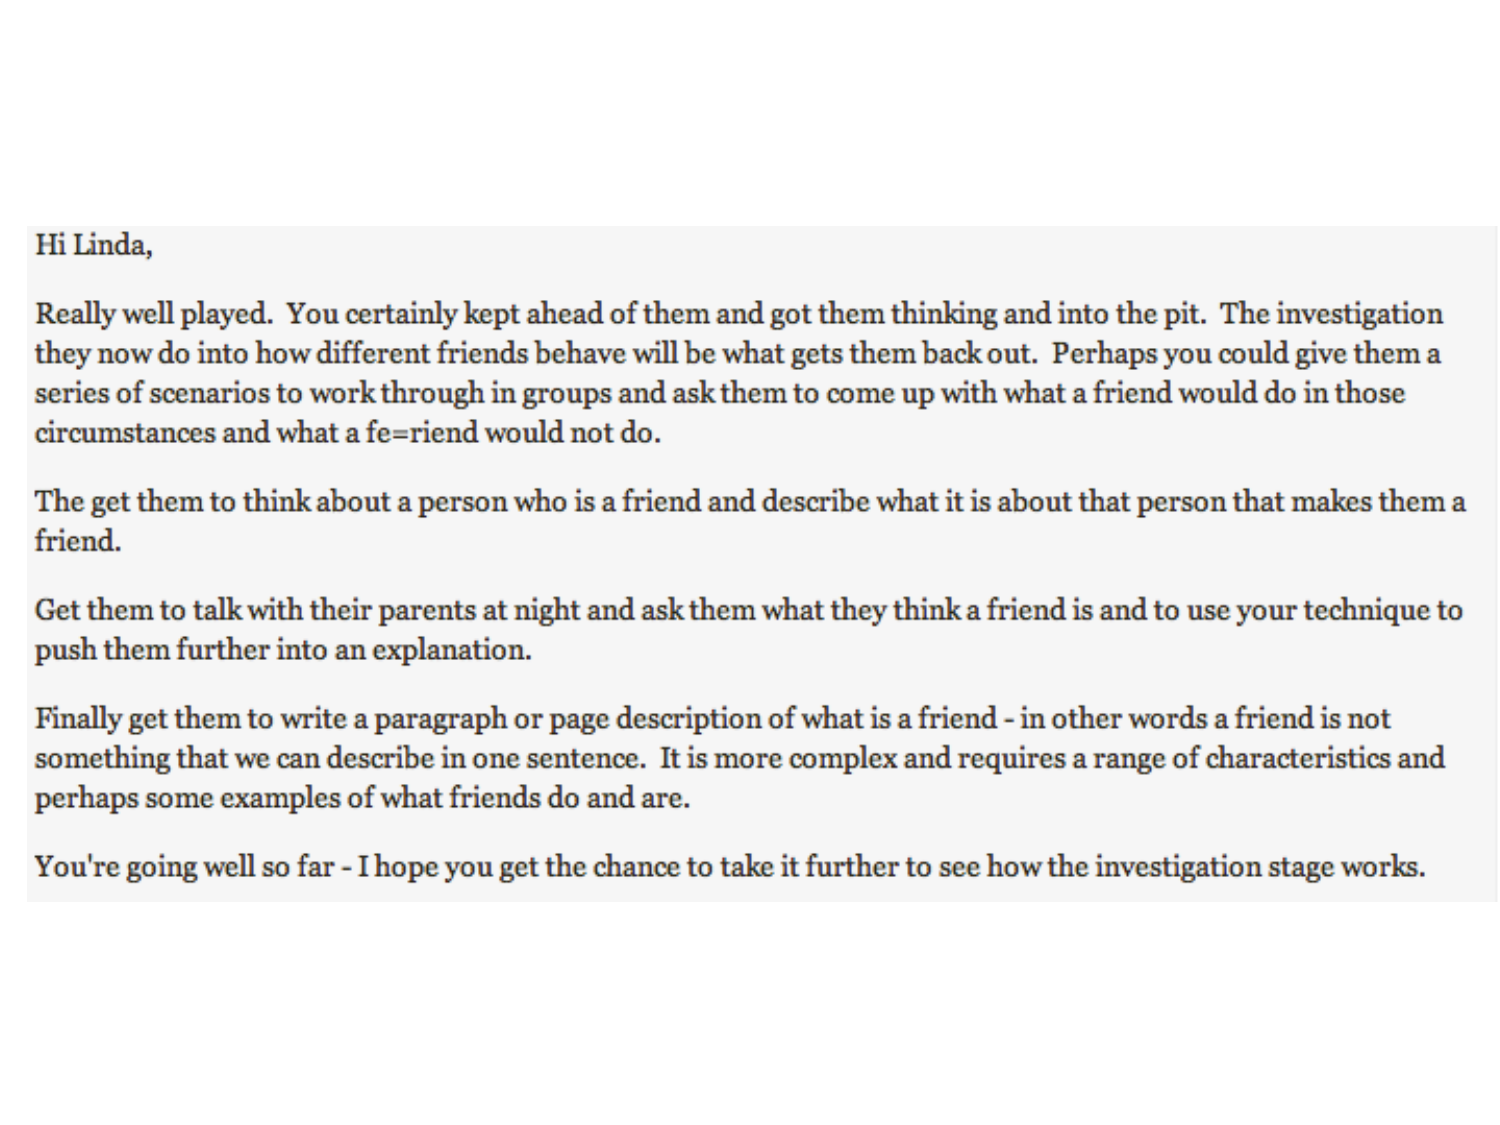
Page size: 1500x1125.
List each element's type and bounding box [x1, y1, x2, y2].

picture [26, 226, 1500, 902]
